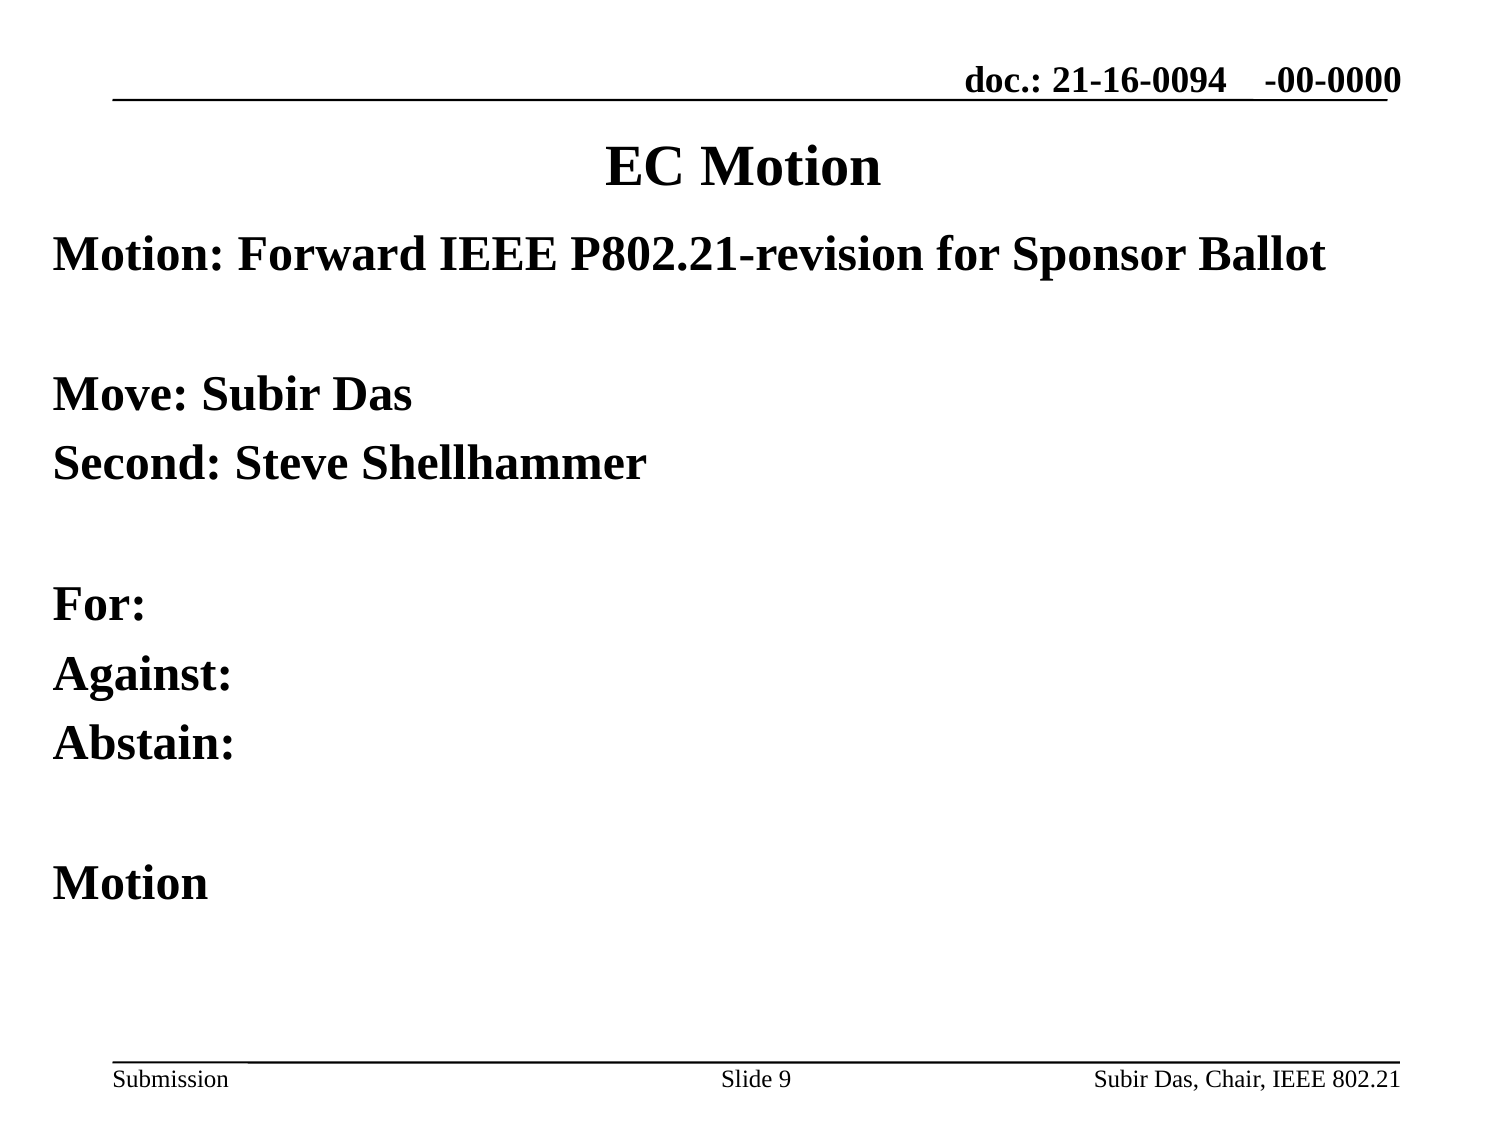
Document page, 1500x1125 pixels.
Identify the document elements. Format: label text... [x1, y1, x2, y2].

footer Subir Das, Chair, IEEE 802.21 [1089, 1061, 1402, 1093]
text_box Slide 9 [675, 1062, 838, 1093]
title EC Motion [37, 99, 1451, 226]
list Motion: Forward IEEE P802.21-revision for Sponsor Ballot Move: Subir Das Second: Steve Shellhammer For: Against: Abstain: Motion [37, 212, 1463, 1038]
